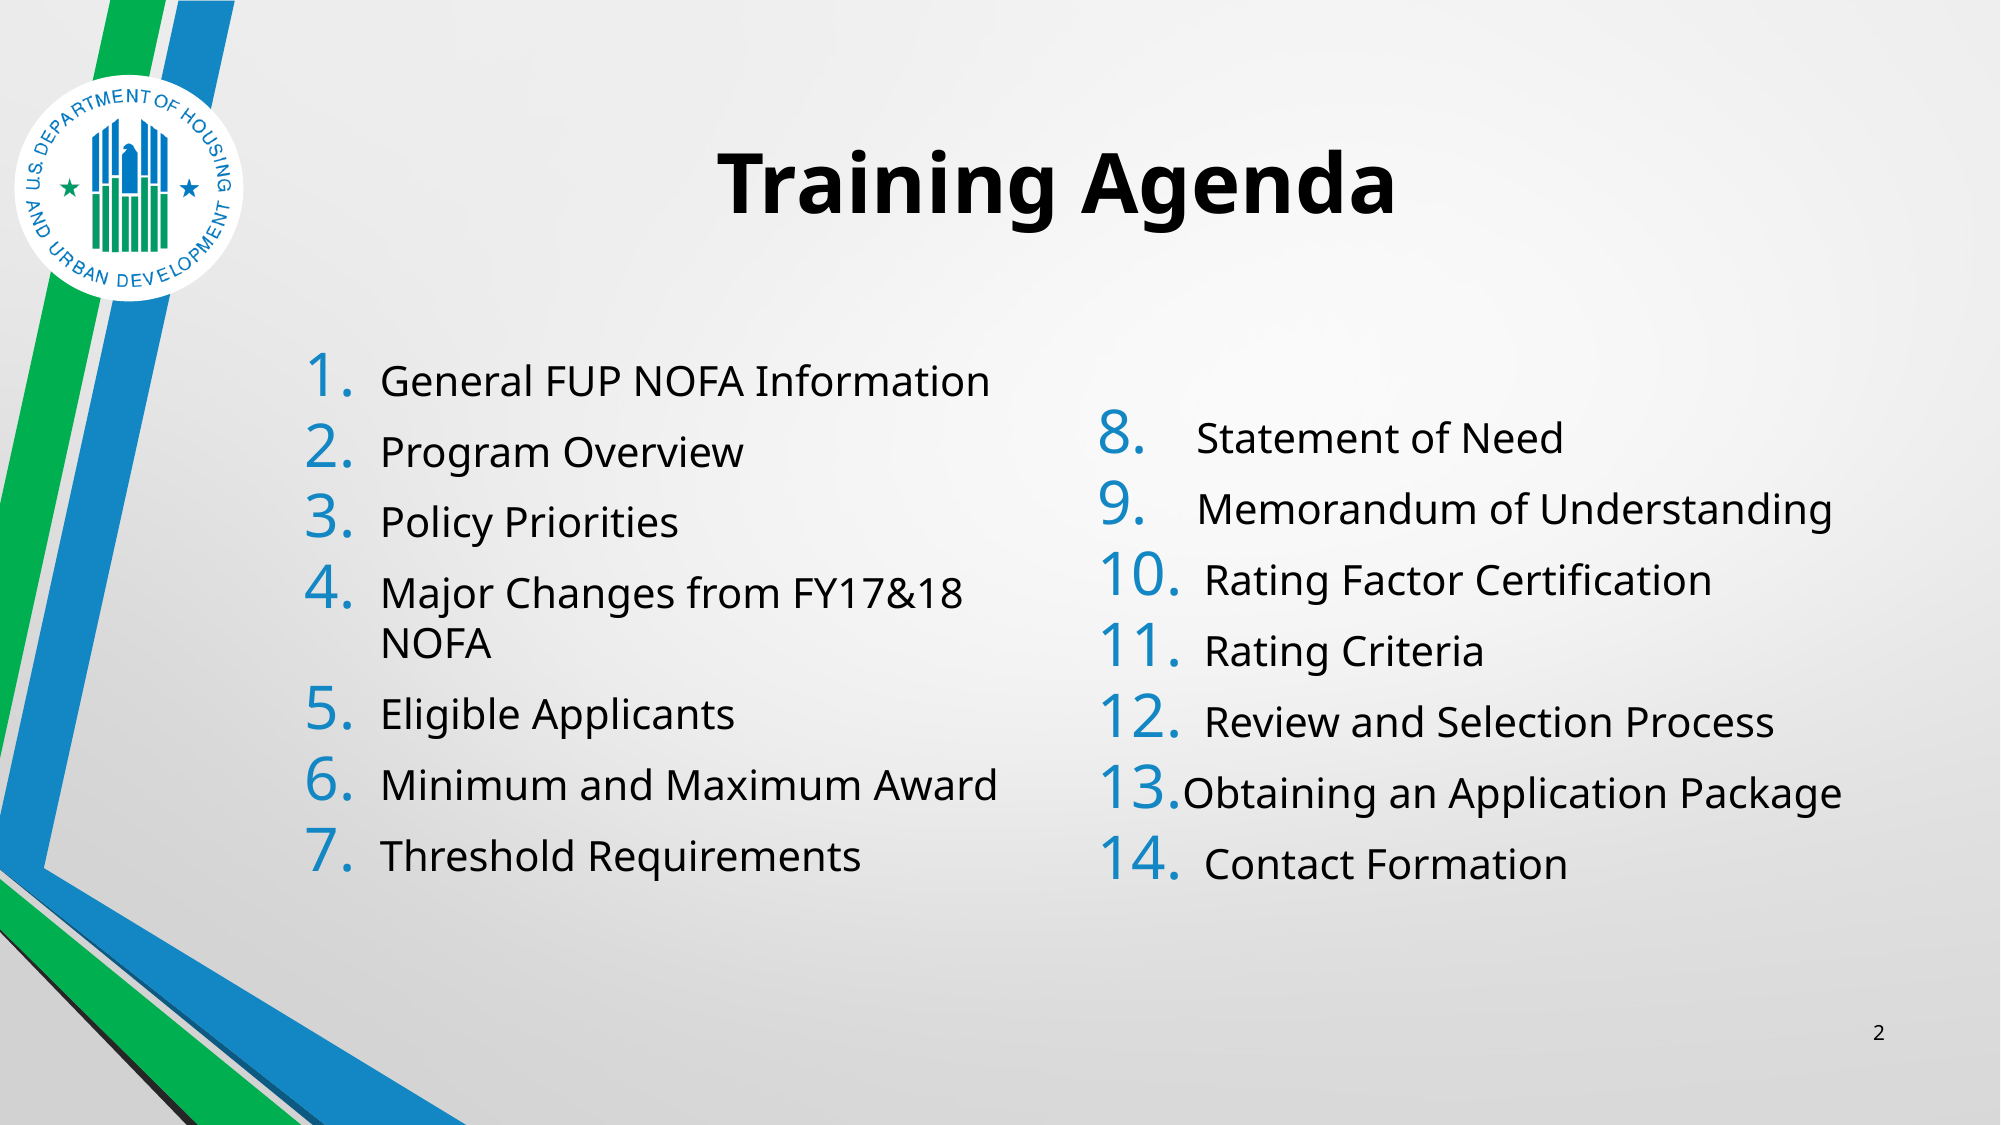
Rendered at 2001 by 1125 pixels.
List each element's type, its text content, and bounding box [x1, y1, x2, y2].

list General FUP NOFA Information Program Overview Policy Priorities Major Changes from FY17&18 NOFA Eligible Applicants Minimum and Maximum Award Threshold Requirements [214, 265, 1033, 991]
list Statement of Need Memorandum of Understanding Rating Factor Certification Rating Criteria Review and Selection Process Obtaining an Application Package Contact Formation [1082, 265, 1900, 963]
slide_number 2 [1809, 1003, 1900, 1064]
title Training Agenda [214, 112, 1900, 249]
picture [26, 89, 231, 287]
